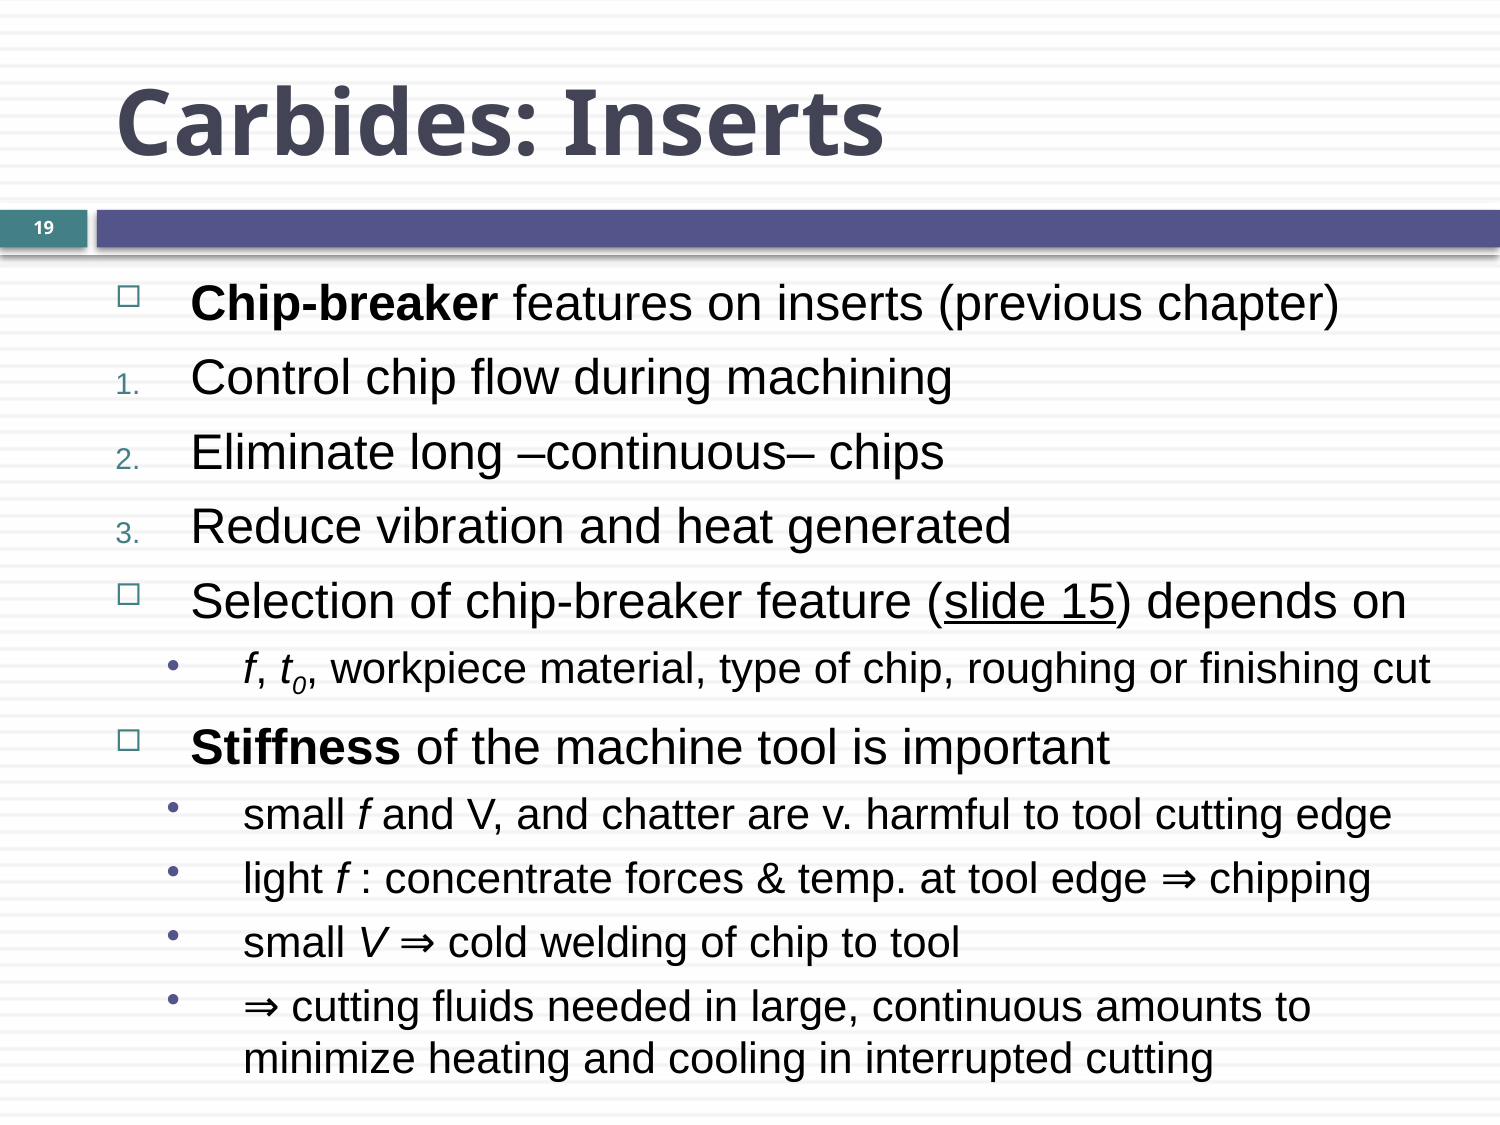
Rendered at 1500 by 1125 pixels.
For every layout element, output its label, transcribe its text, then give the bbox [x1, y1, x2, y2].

slide_number 19 [0, 208, 88, 249]
list Chip-breaker features on inserts (previous chapter) Control chip flow during machining Eliminate long –continuous– chips Reduce vibration and heat generated Selection of chip-breaker feature (slide 15) depends on f, t0, workpiece material, type of chip, roughing or finishing cut Stiffness of the machine tool is important small f and V, and chatter are v. harmful to tool cutting edge light f : concentrate forces & temp. at tool edge ⇒ chipping small V ⇒ cold welding of chip to tool ⇒ cutting fluids needed in large, continuous amounts to minimize heating and cooling in interrupted cutting [100, 262, 1500, 1125]
title Carbides: Inserts [99, 37, 1438, 200]
